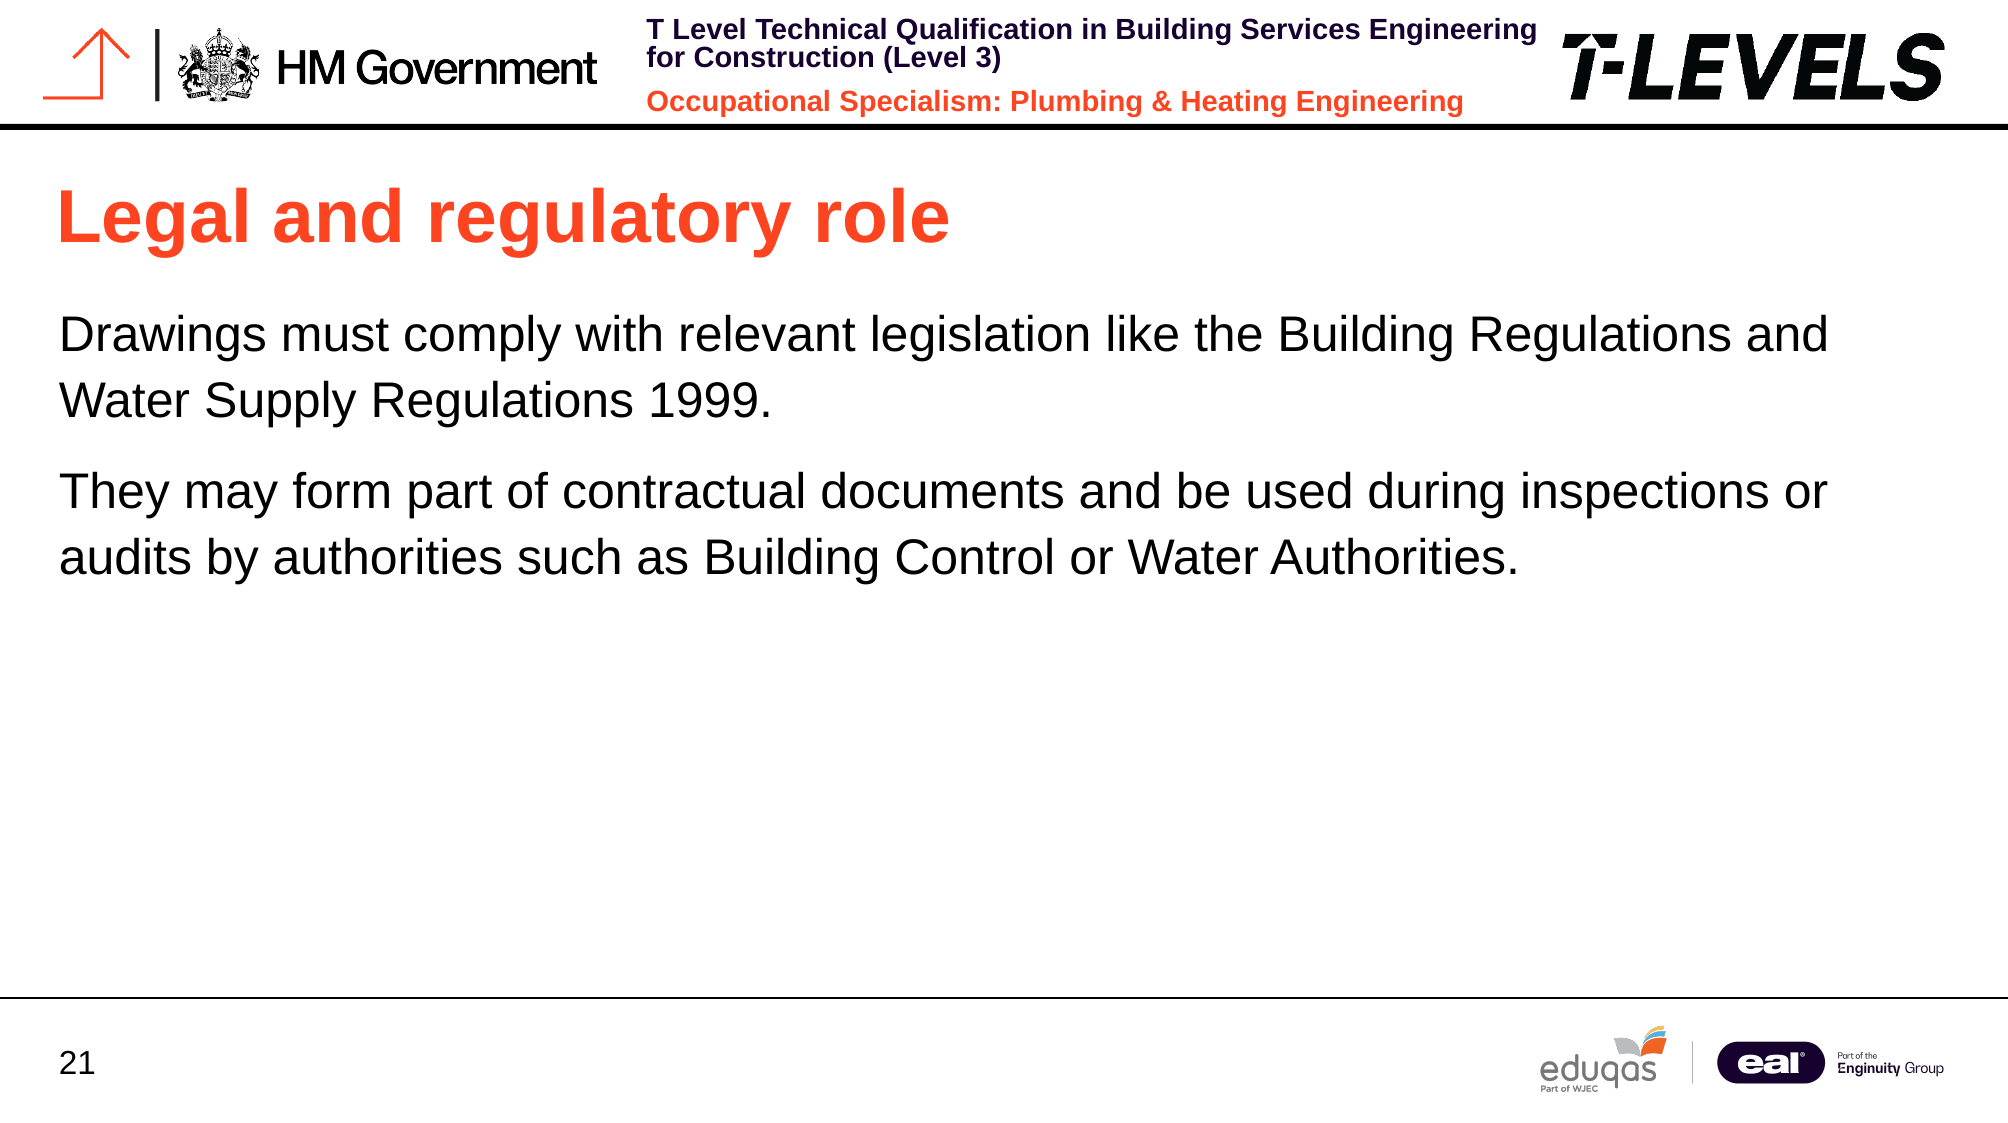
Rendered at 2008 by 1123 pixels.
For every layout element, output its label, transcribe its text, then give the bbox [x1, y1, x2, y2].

picture [155, 28, 597, 102]
picture [38, 27, 136, 100]
list Drawings must comply with relevant legislation like the Building Regulations and Water Supply Regulations 1999. They may form part of contractual documents and be used during inspections or audits by authorities such as Building Control or Water Authorities. [59, 295, 1901, 975]
picture [1535, 1021, 1949, 1097]
title Legal and regulatory role [41, 111, 1949, 314]
picture [1543, 25, 1964, 108]
